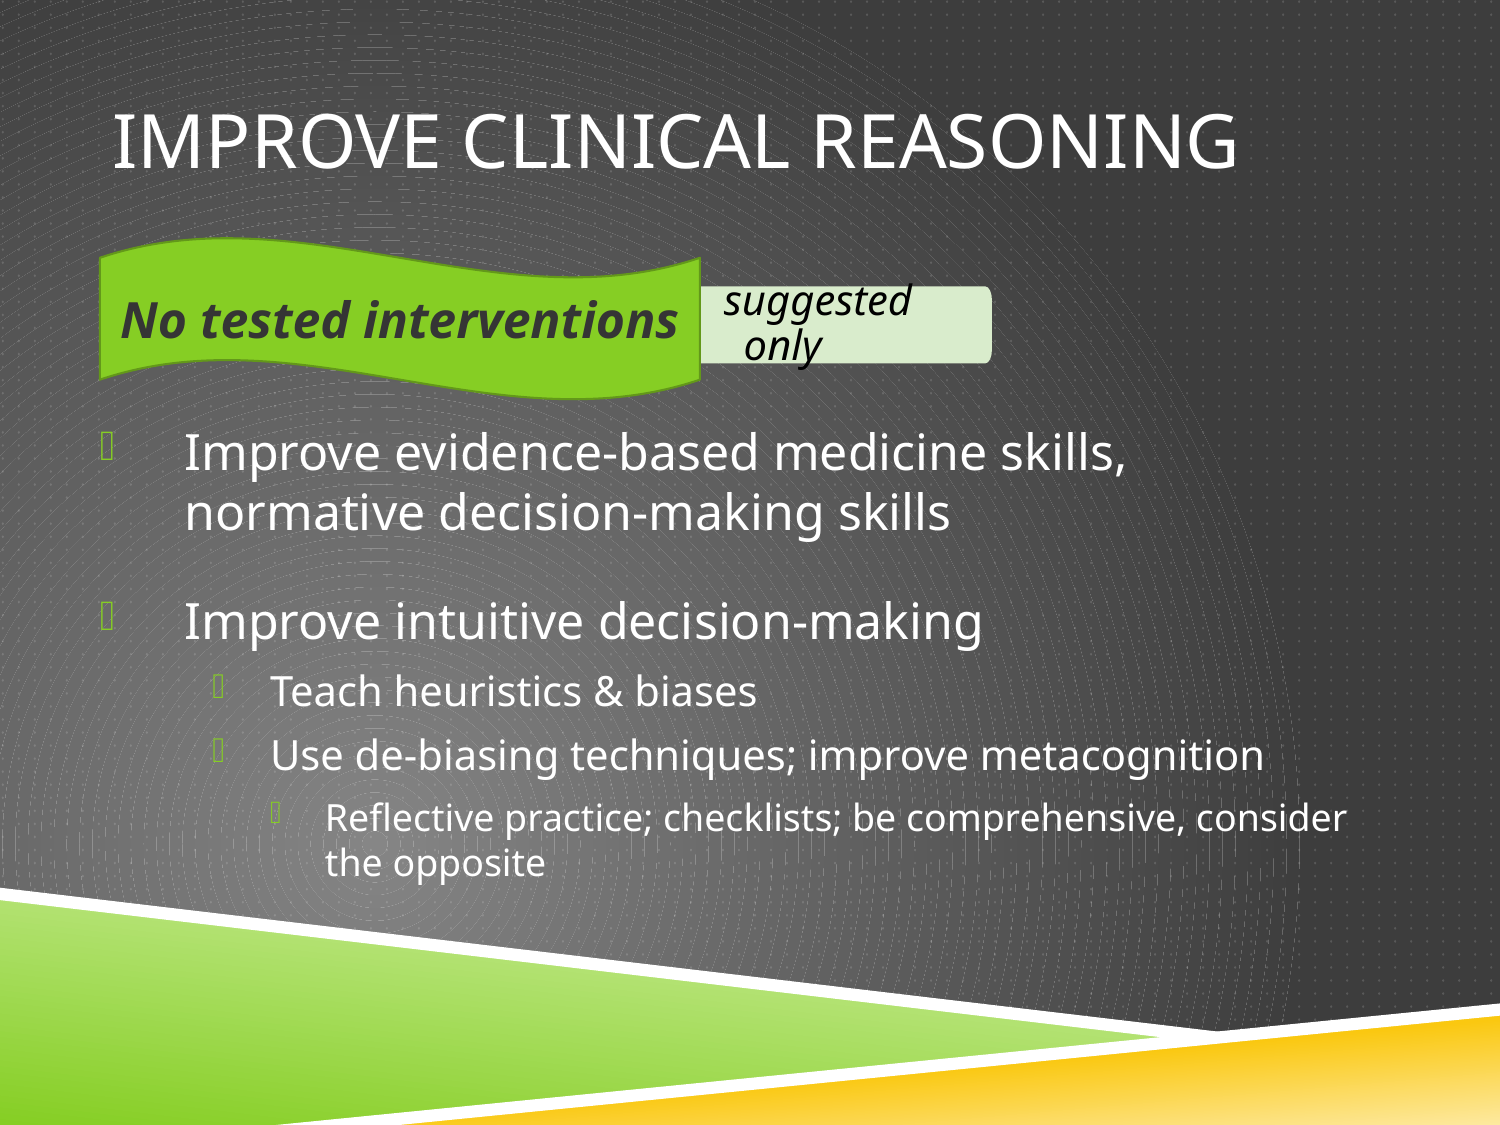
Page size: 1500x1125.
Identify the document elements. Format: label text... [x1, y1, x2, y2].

text_box suggested only [701, 286, 992, 364]
text_box No tested interventions [98, 237, 701, 401]
list Improve evidence-based medicine skills, normative decision-making skills Improve intuitive decision-making Teach heuristics & biases Use de-biasing techniques; improve metacognition Reflective practice; checklists; be comprehensive, consider the opposite [99, 412, 1376, 1026]
title IMPROVE CLINICAL REASONING [112, 45, 1388, 233]
